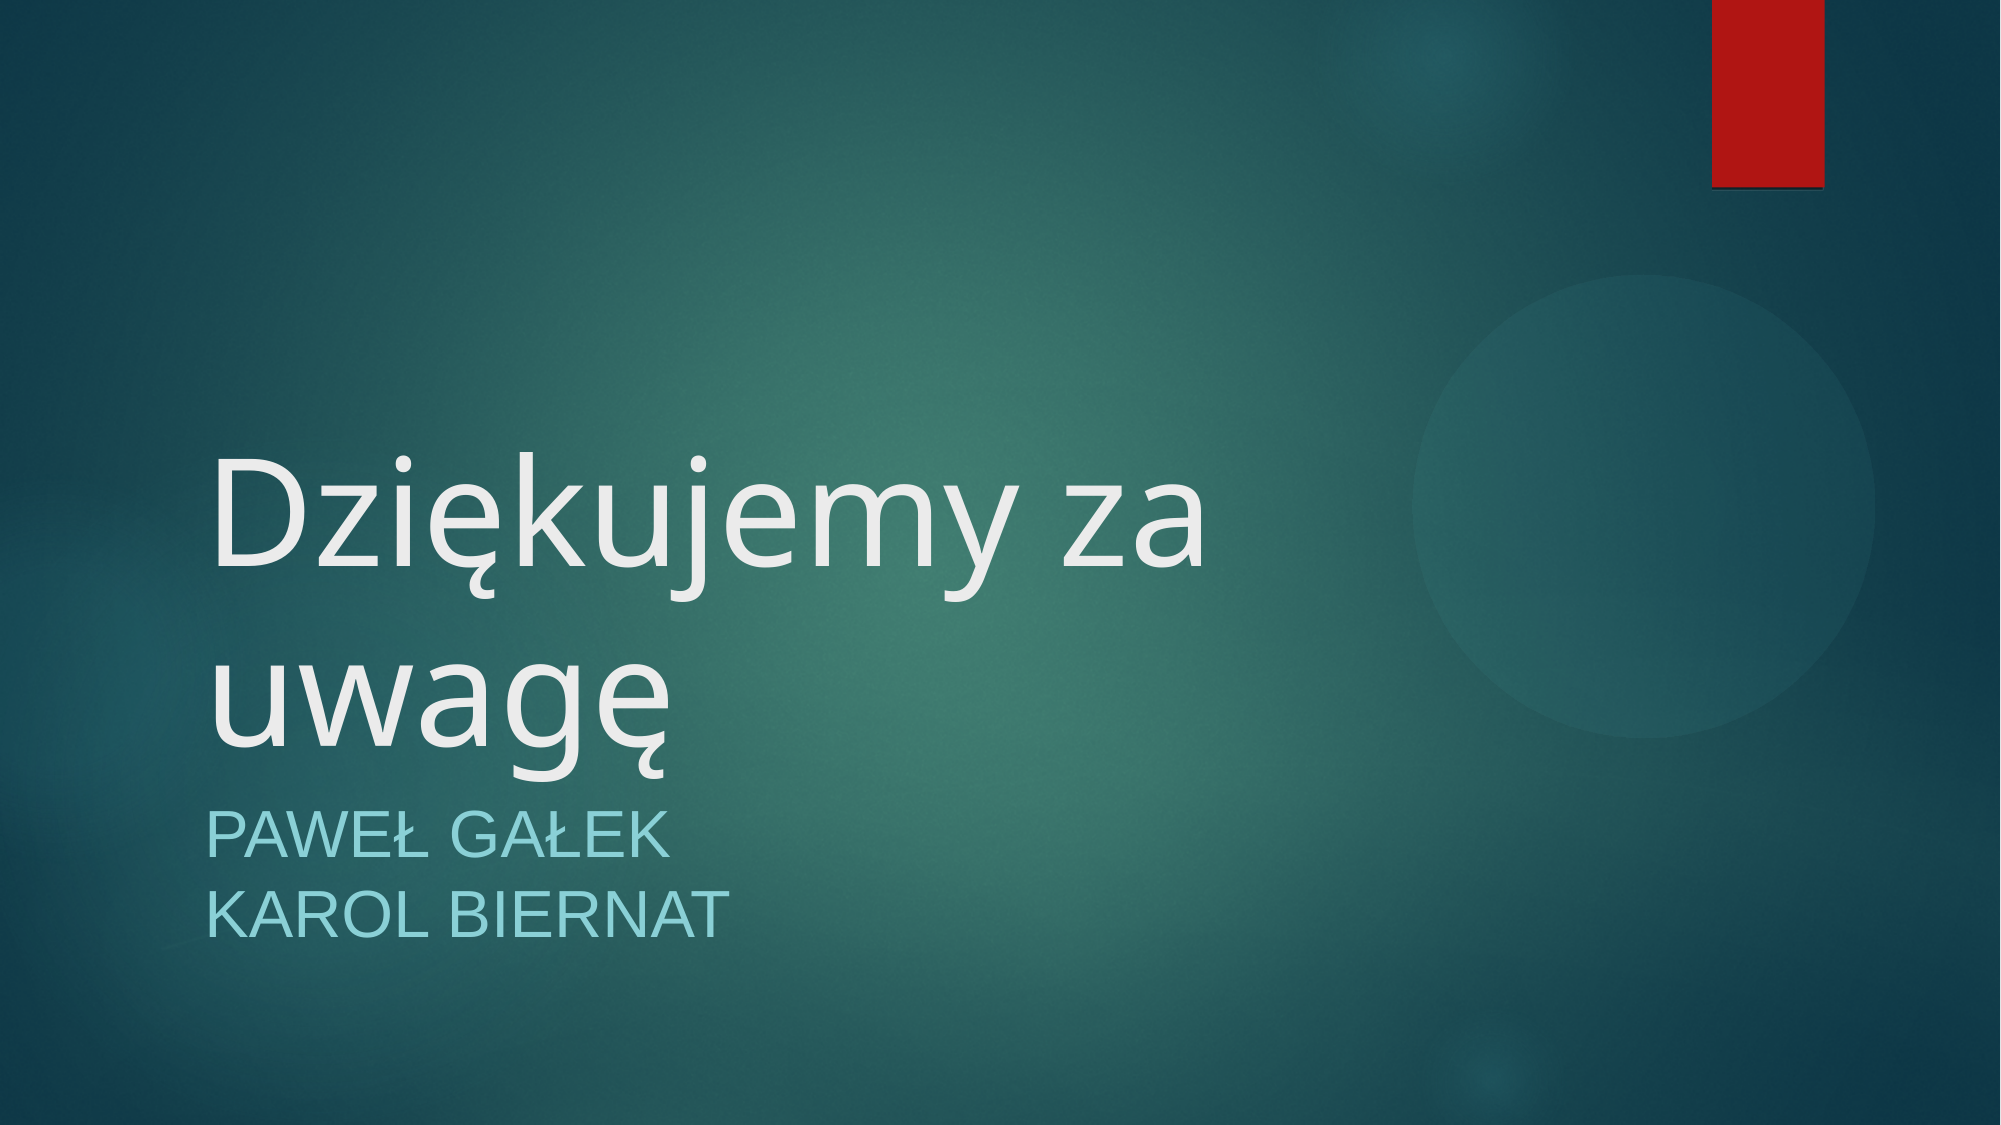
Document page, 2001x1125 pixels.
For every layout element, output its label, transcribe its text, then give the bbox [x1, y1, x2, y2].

subtitle Paweł Gałek Karol Biernat [189, 783, 1638, 925]
title Dziękujemy za uwagę [189, 237, 1638, 783]
picture [0, 0, 2001, 1125]
